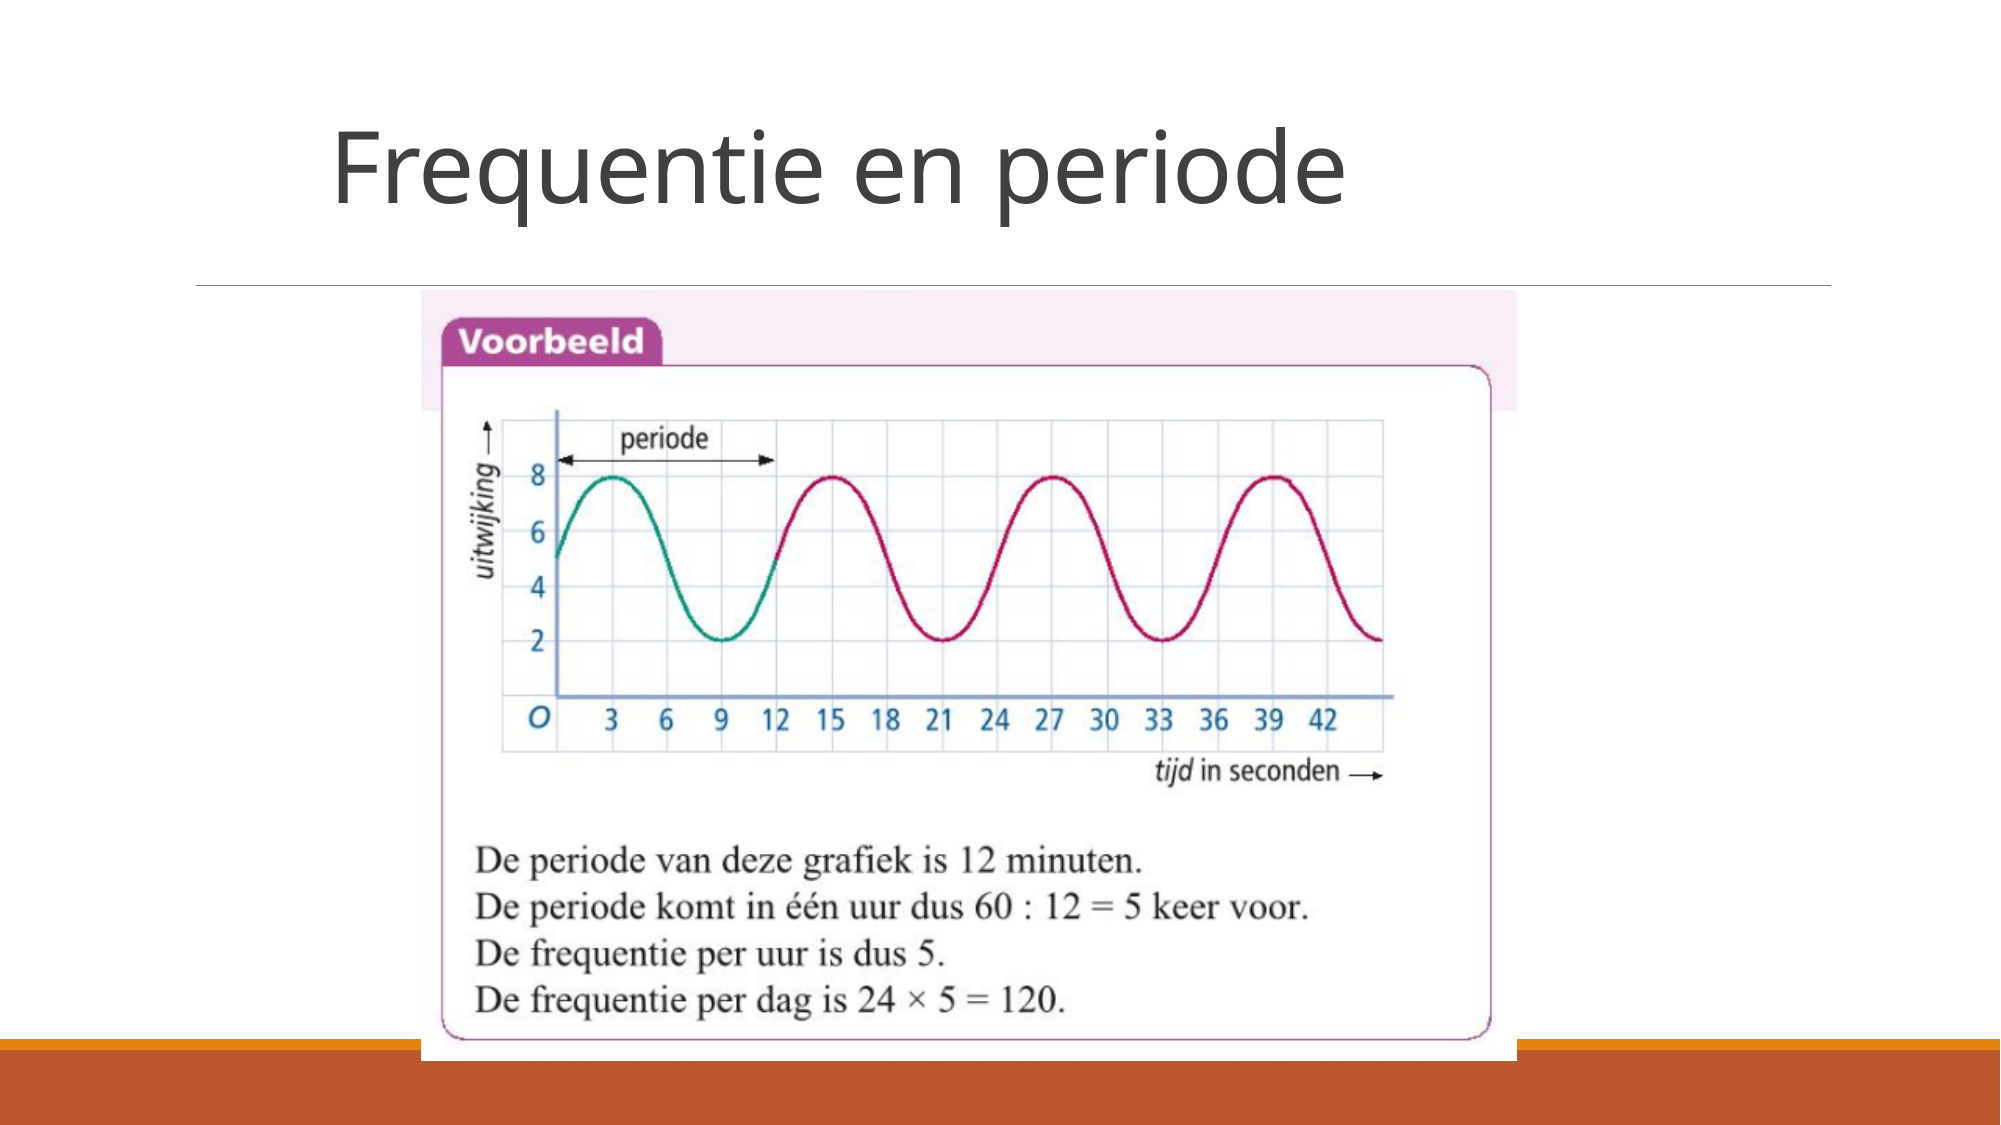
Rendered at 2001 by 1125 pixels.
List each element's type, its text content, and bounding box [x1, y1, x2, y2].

picture [420, 290, 1517, 1062]
title Frequentie en periode [314, 113, 1713, 232]
